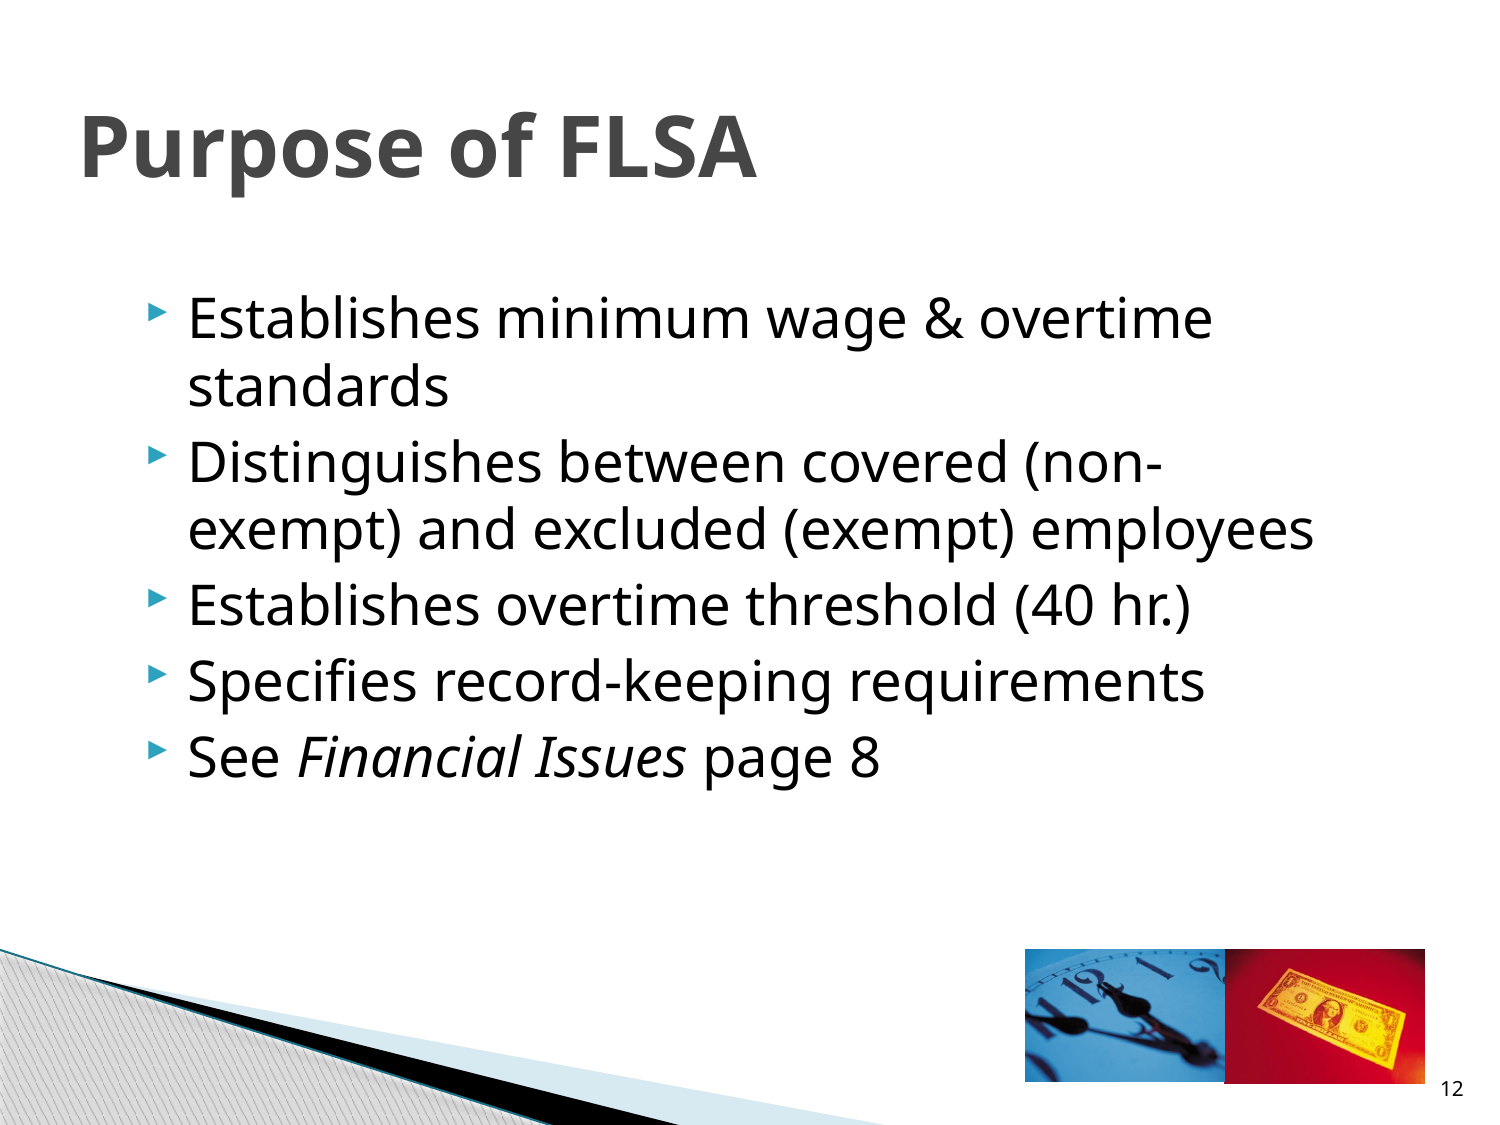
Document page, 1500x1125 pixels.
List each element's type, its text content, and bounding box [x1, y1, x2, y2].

slide_number 12 [1418, 1051, 1479, 1112]
list Establishes minimum wage & overtime standards Distinguishes between covered (non-exempt) and excluded (exempt) employees Establishes overtime threshold (40 hr.) Specifies record-keeping requirements See Financial Issues page 8 [112, 275, 1388, 1013]
title Purpose of FLSA [62, 50, 1413, 238]
picture [1024, 949, 1426, 1085]
